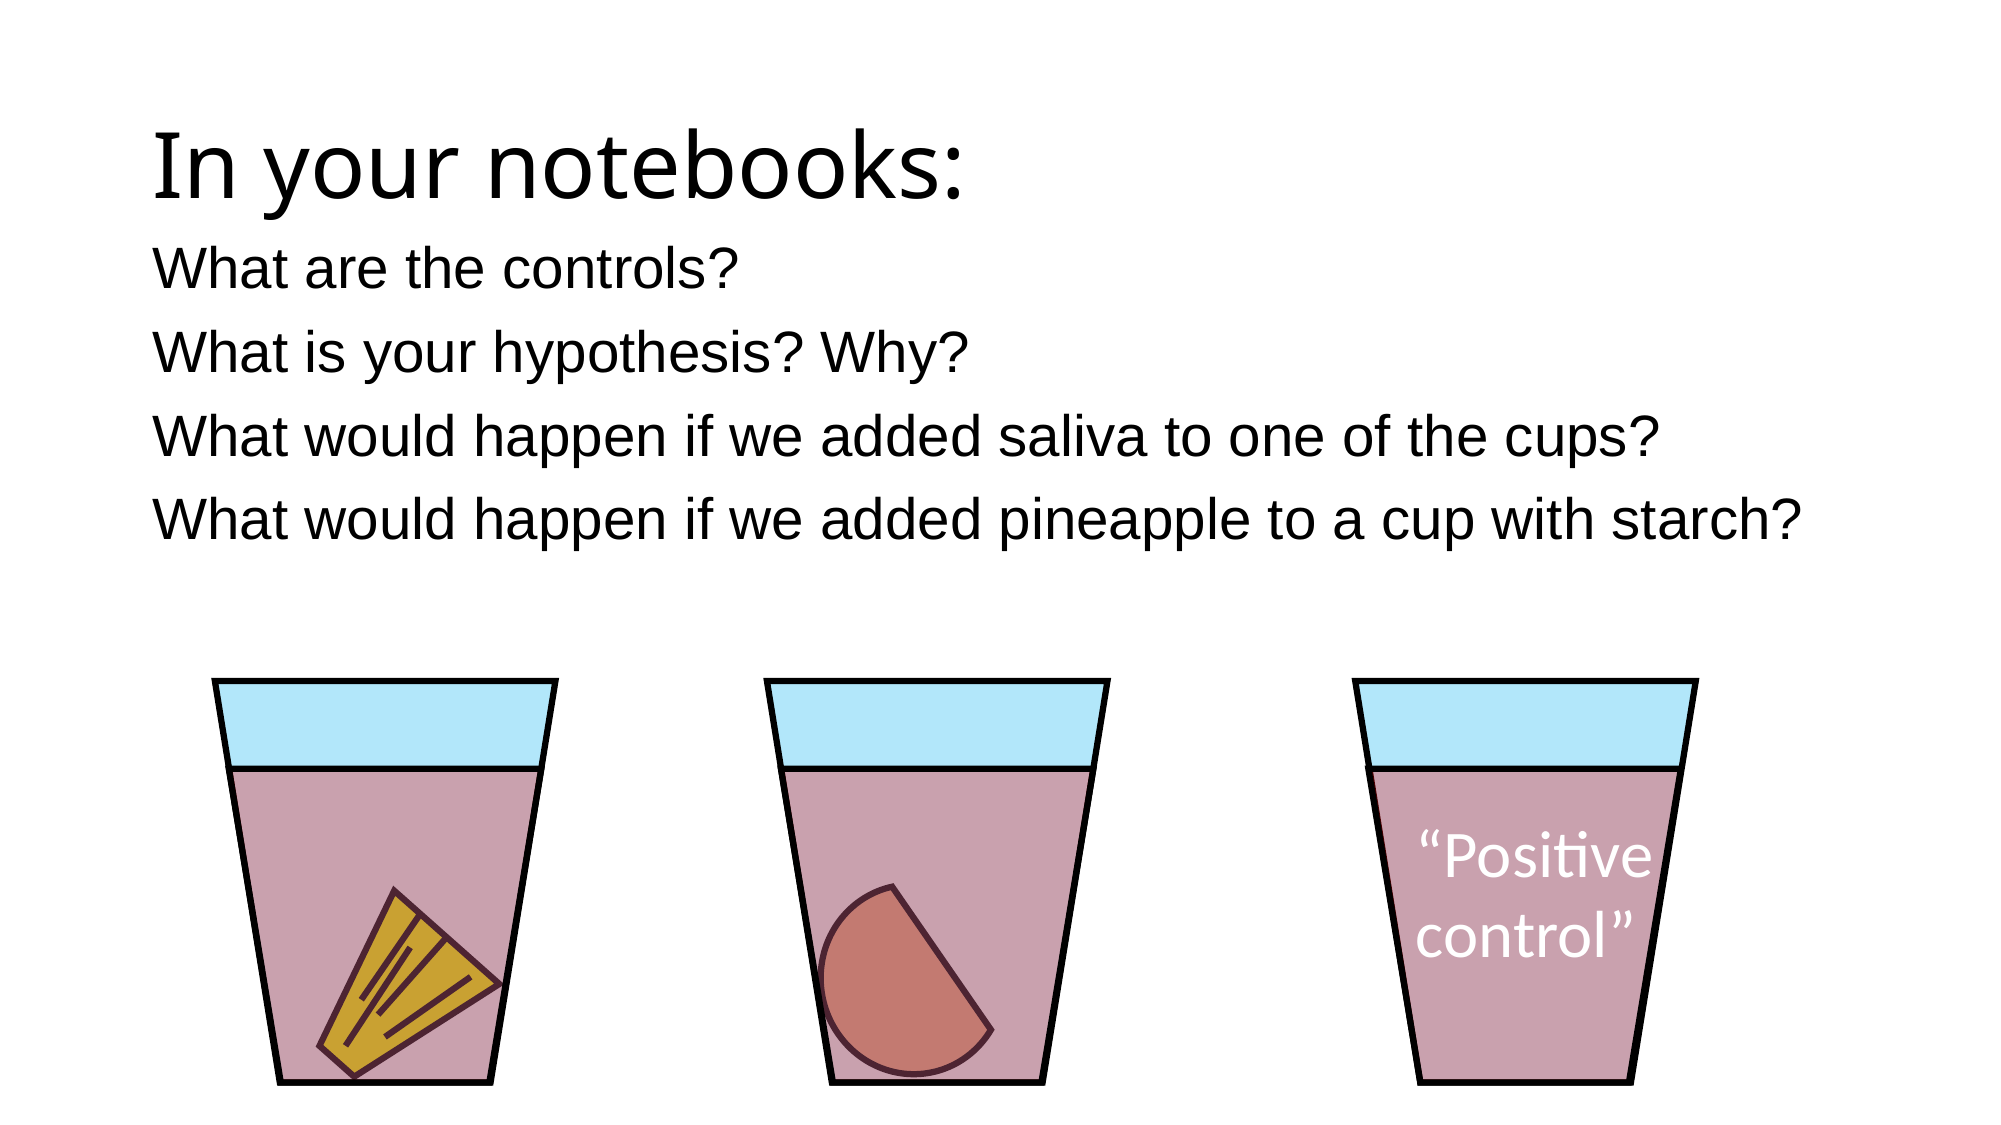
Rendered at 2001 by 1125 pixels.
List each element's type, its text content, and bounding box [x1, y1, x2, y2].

text_box [227, 767, 543, 1084]
title In your notebooks: [137, 59, 1863, 230]
text_box [1354, 680, 1697, 767]
text_box [779, 767, 1095, 1084]
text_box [321, 915, 463, 1083]
text_box [1402, 979, 1648, 1084]
list What are the controls? What is your hypothesis? Why? What would happen if we added saliva to one of the cups? What would happen if we added pineapple to a cup with starch? [137, 230, 1863, 636]
text_box “Positive control” [1401, 803, 1718, 979]
text_box [213, 680, 557, 767]
text_box [765, 680, 1109, 767]
text_box [1367, 767, 1683, 972]
